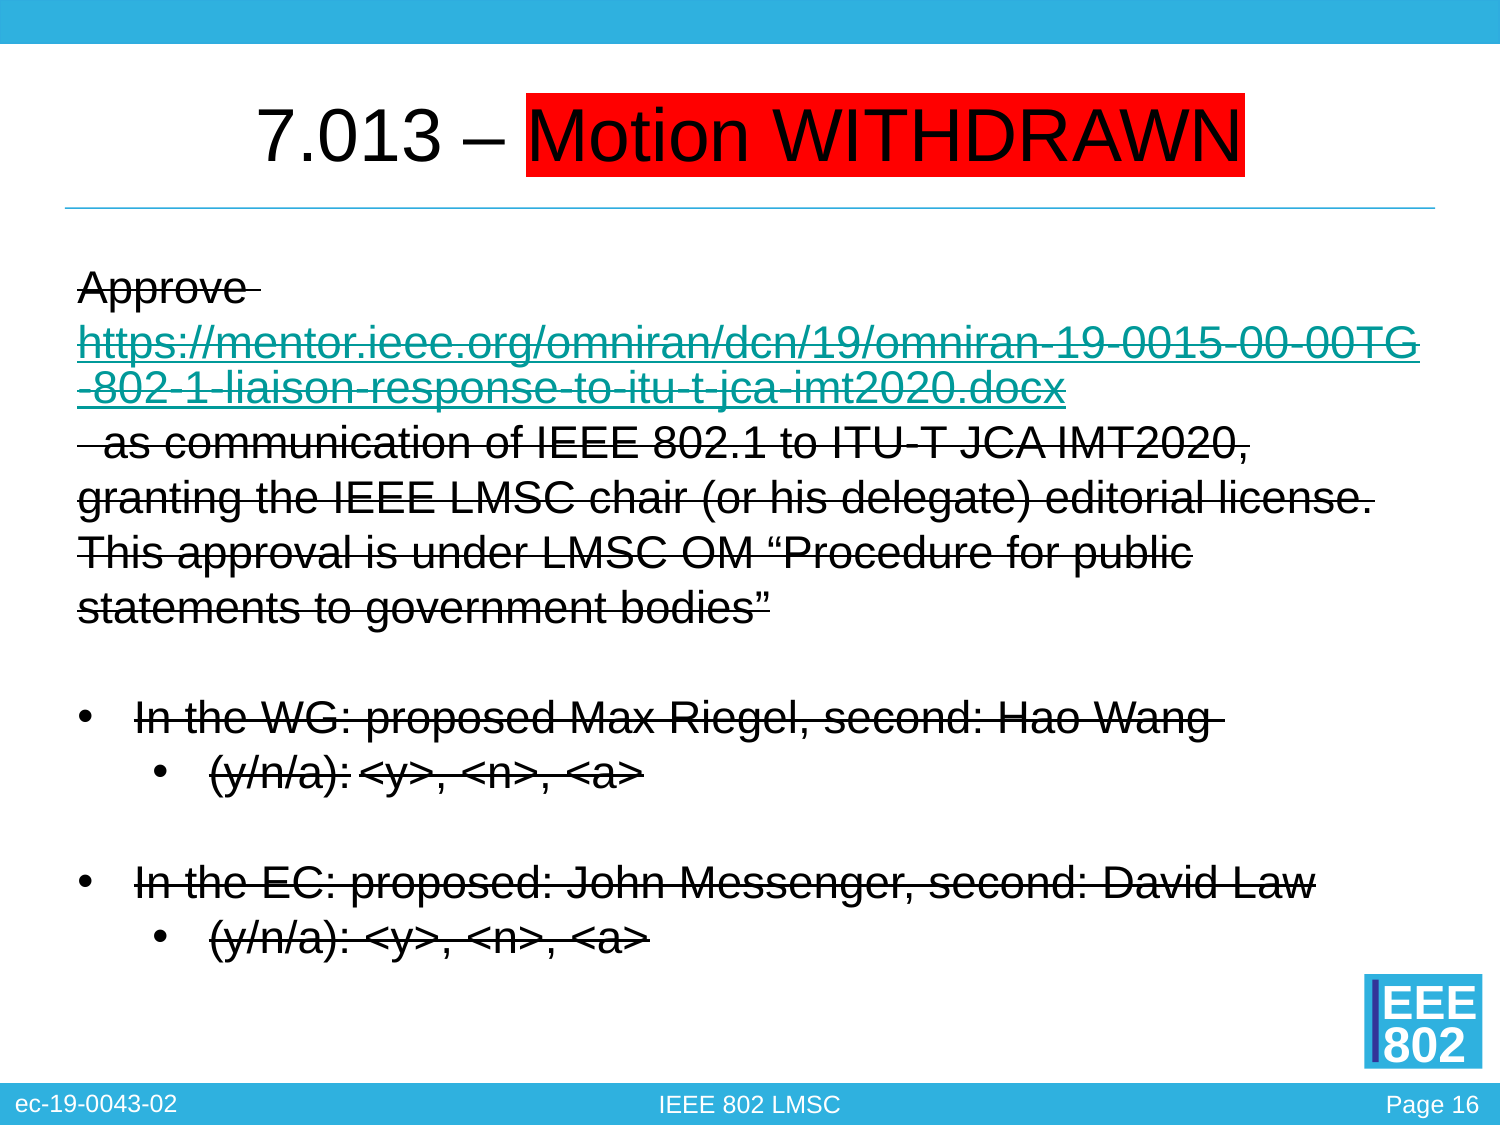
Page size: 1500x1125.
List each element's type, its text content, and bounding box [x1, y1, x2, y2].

title 7.013 – Motion WITHDRAWN [75, 66, 1425, 197]
text_box Approve https://mentor.ieee.org/omniran/dcn/19/omniran-19-0015-00-00TG-802-1-liaison-response-to-itu-t-jca-imt2020.docx as communication of IEEE 802.1 to ITU-T JCA IMT2020, granting the IEEE LMSC chair (or his delegate) editorial license. This approval is under LMSC OM “Procedure for public statements to government bodies” In the WG: proposed Max Riegel, second: Hao Wang (y/n/a): <y>, <n>, <a> In the EC: proposed: John Messenger, second: David Law (y/n/a): <y>, <n>, <a> [62, 249, 1438, 925]
